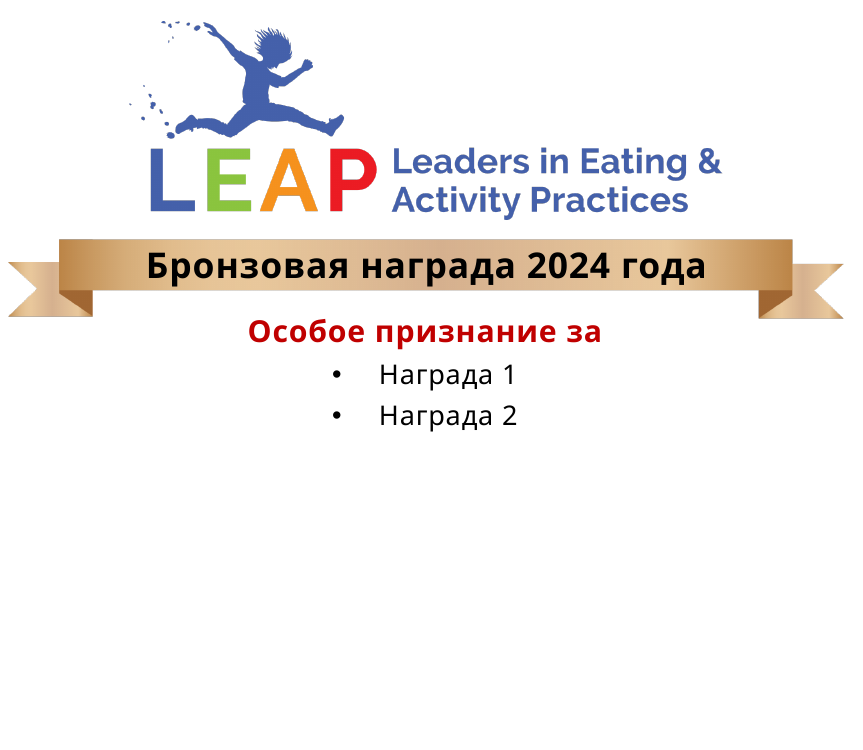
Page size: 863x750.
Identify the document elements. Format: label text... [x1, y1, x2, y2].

list Особое признание за Награда 1 Награда 2 [92, 309, 758, 604]
title Бронзовая награда 2024 года [65, 240, 788, 294]
picture [1, 0, 863, 338]
